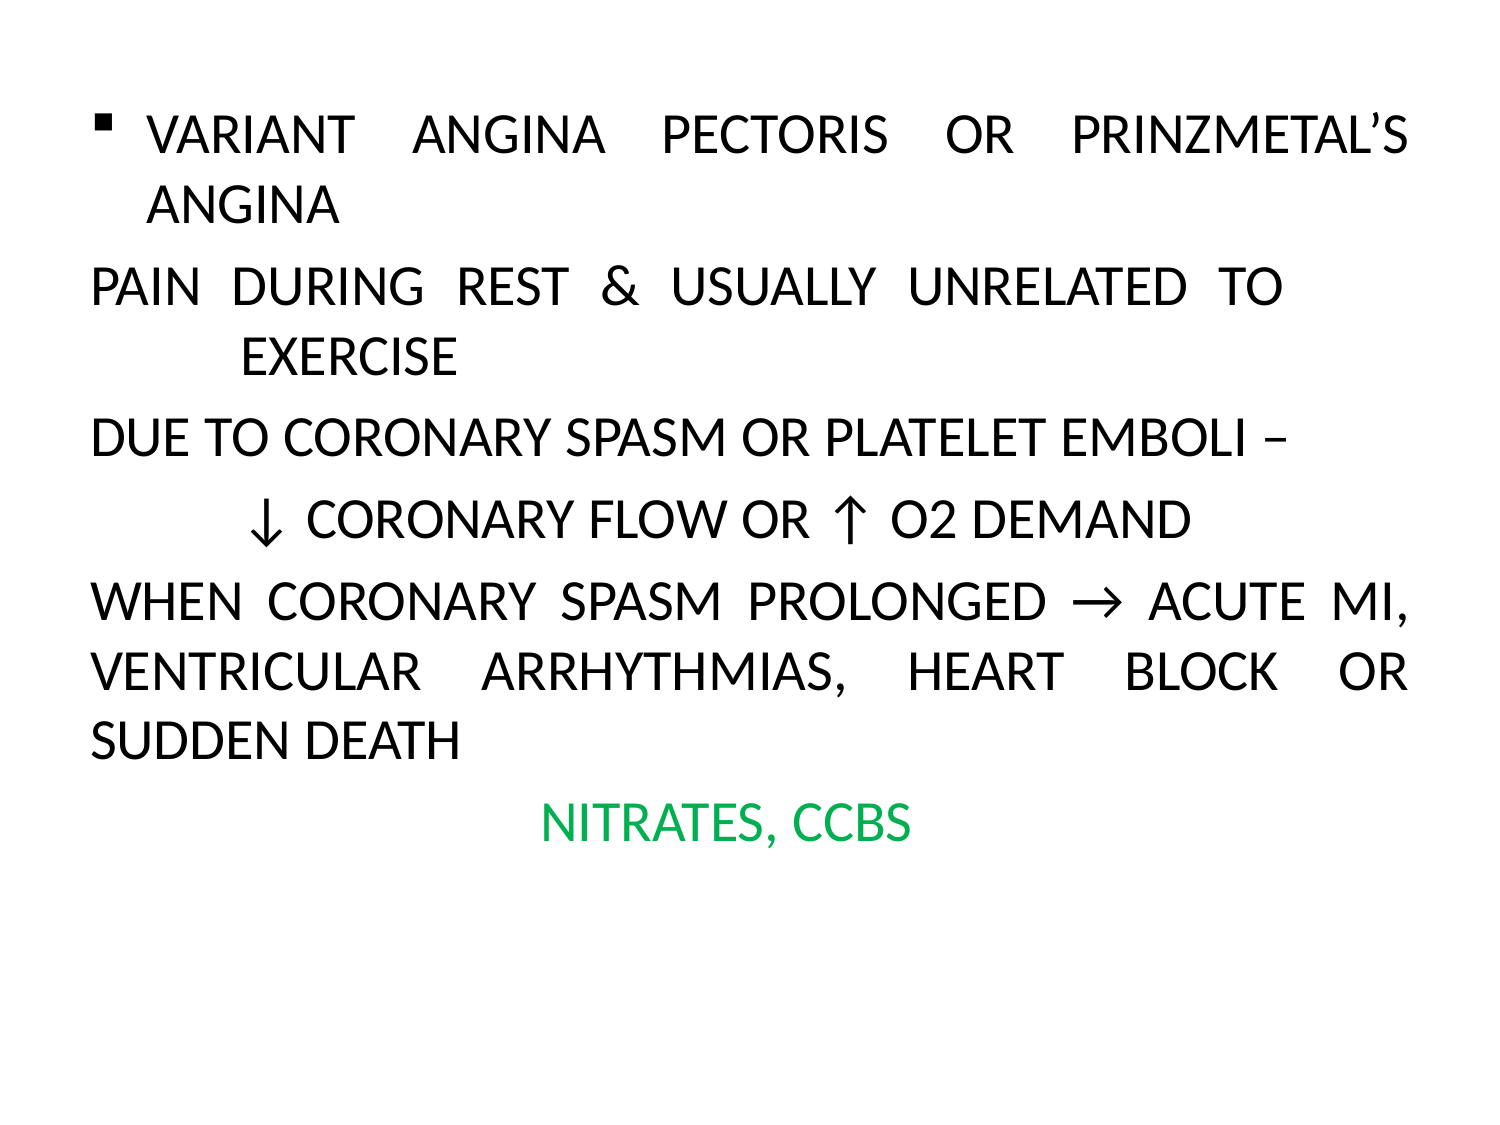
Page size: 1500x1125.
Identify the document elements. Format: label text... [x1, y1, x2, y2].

list VARIANT ANGINA PECTORIS OR PRINZMETAL’S ANGINA PAIN DURING REST & USUALLY UNRELATED TO EXERCISE DUE TO CORONARY SPASM OR PLATELET EMBOLI – ↓ CORONARY FLOW OR ↑ O2 DEMAND WHEN CORONARY SPASM PROLONGED → ACUTE MI, VENTRICULAR ARRHYTHMIAS, HEART BLOCK OR SUDDEN DEATH NITRATES, CCBS [75, 87, 1425, 975]
